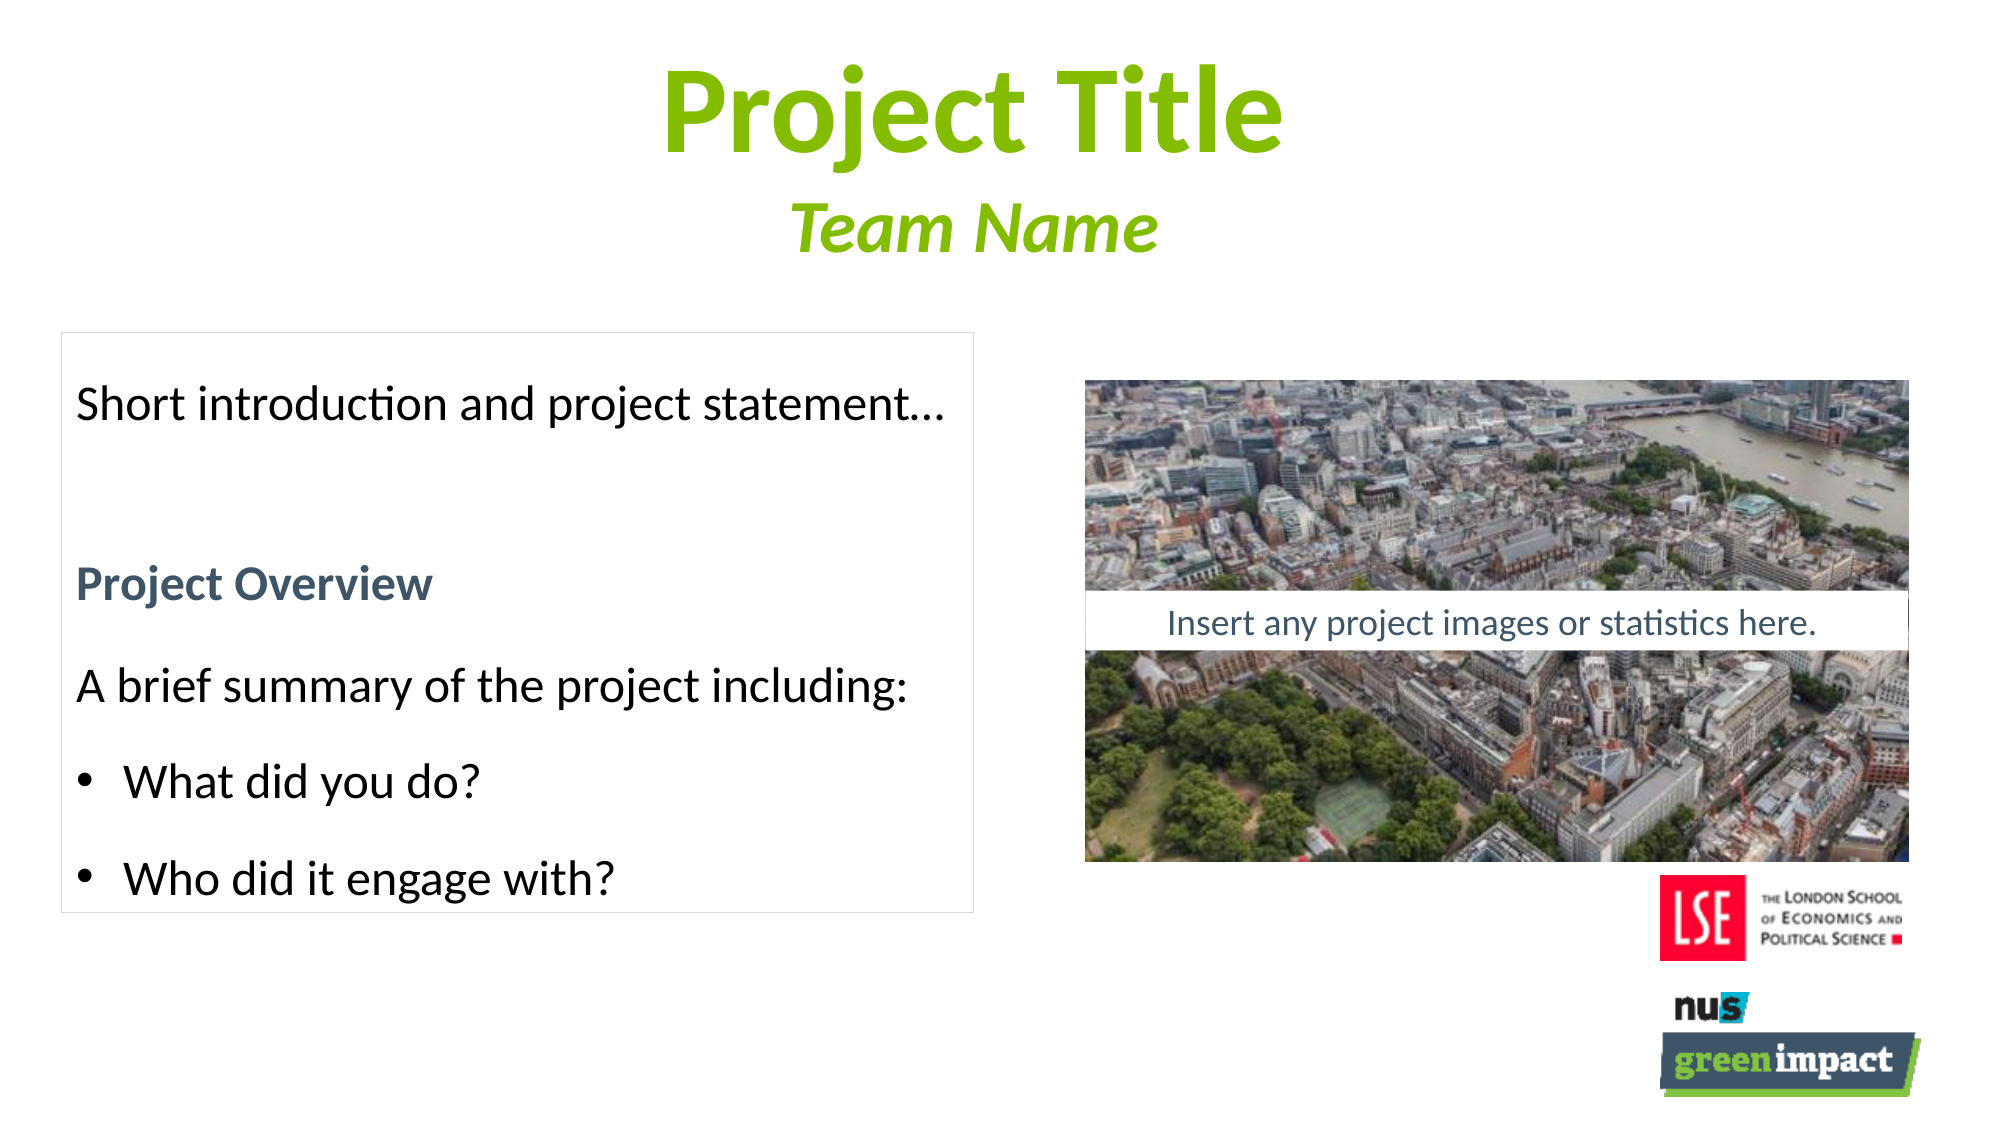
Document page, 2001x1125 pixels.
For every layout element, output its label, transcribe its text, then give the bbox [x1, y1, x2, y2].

text_box Short introduction and project statement… Project Overview A brief summary of the project including: What did you do? Who did it engage with? [61, 332, 975, 914]
picture [1085, 380, 1909, 862]
text_box Project Title Team Name [540, 19, 1407, 275]
picture [1660, 992, 1921, 1097]
picture [1660, 875, 1902, 961]
